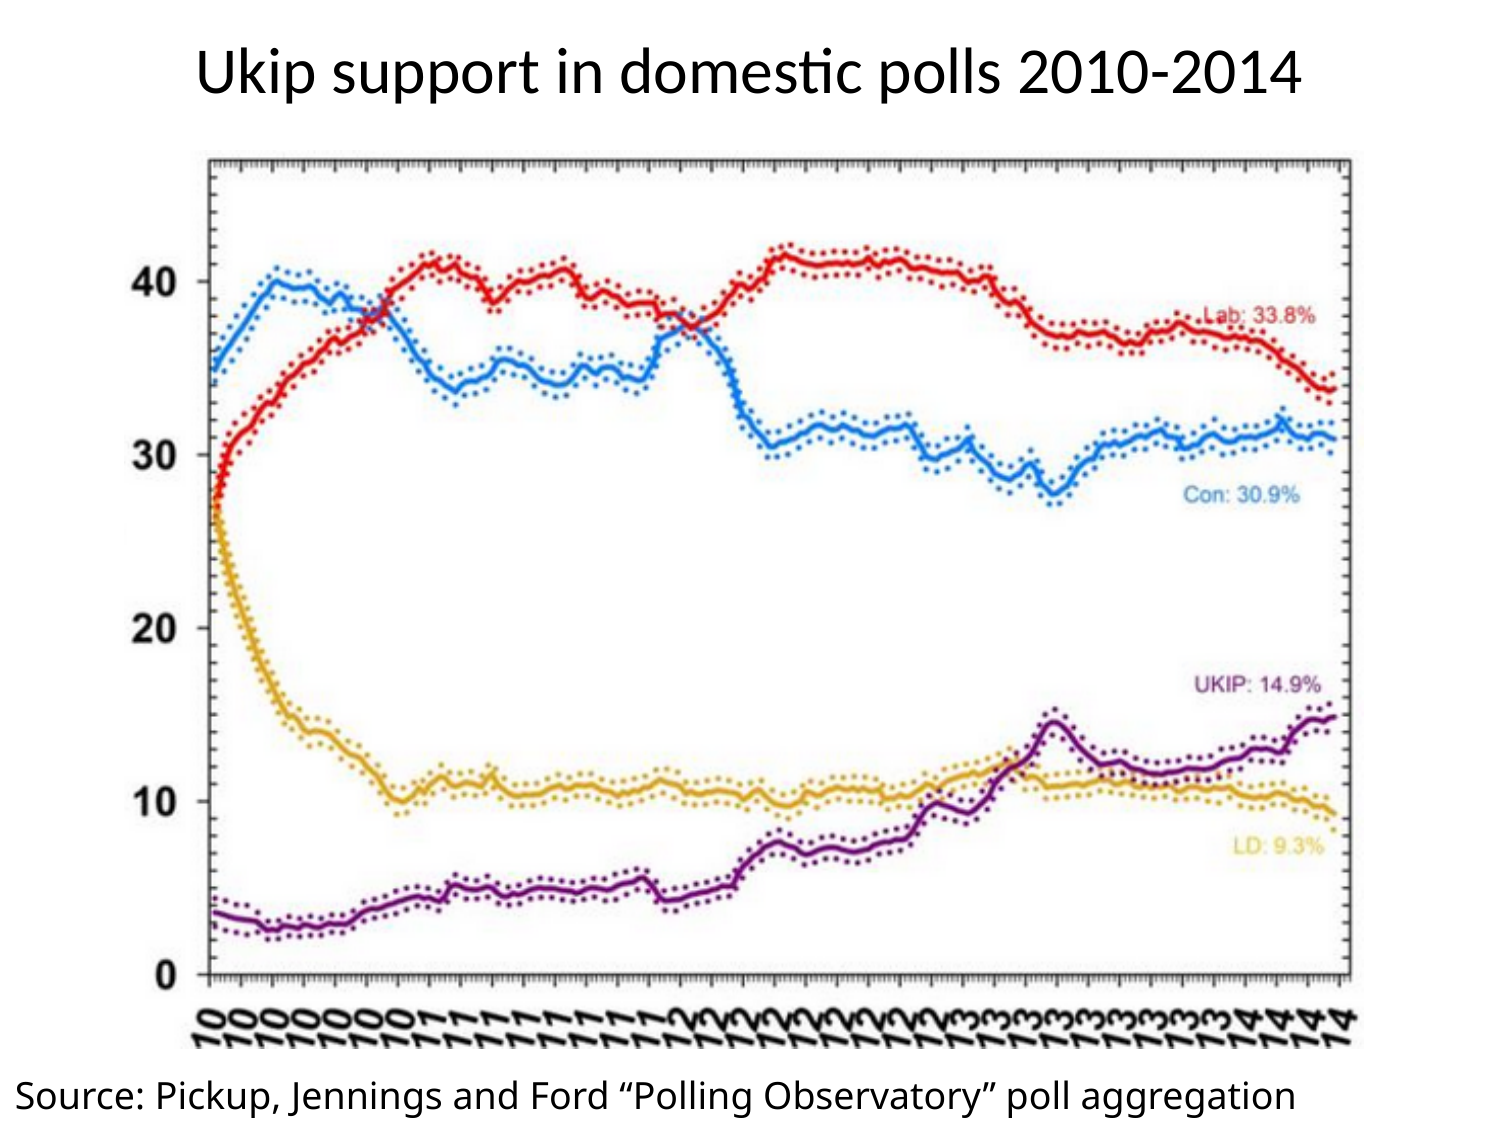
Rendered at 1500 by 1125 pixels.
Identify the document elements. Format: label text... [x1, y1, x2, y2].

picture [123, 150, 1364, 1049]
text_box Source: Pickup, Jennings and Ford “Polling Observatory” poll aggregation estimates [0, 1064, 1430, 1125]
title Ukip support in domestic polls 2010-2014 [75, 19, 1425, 115]
